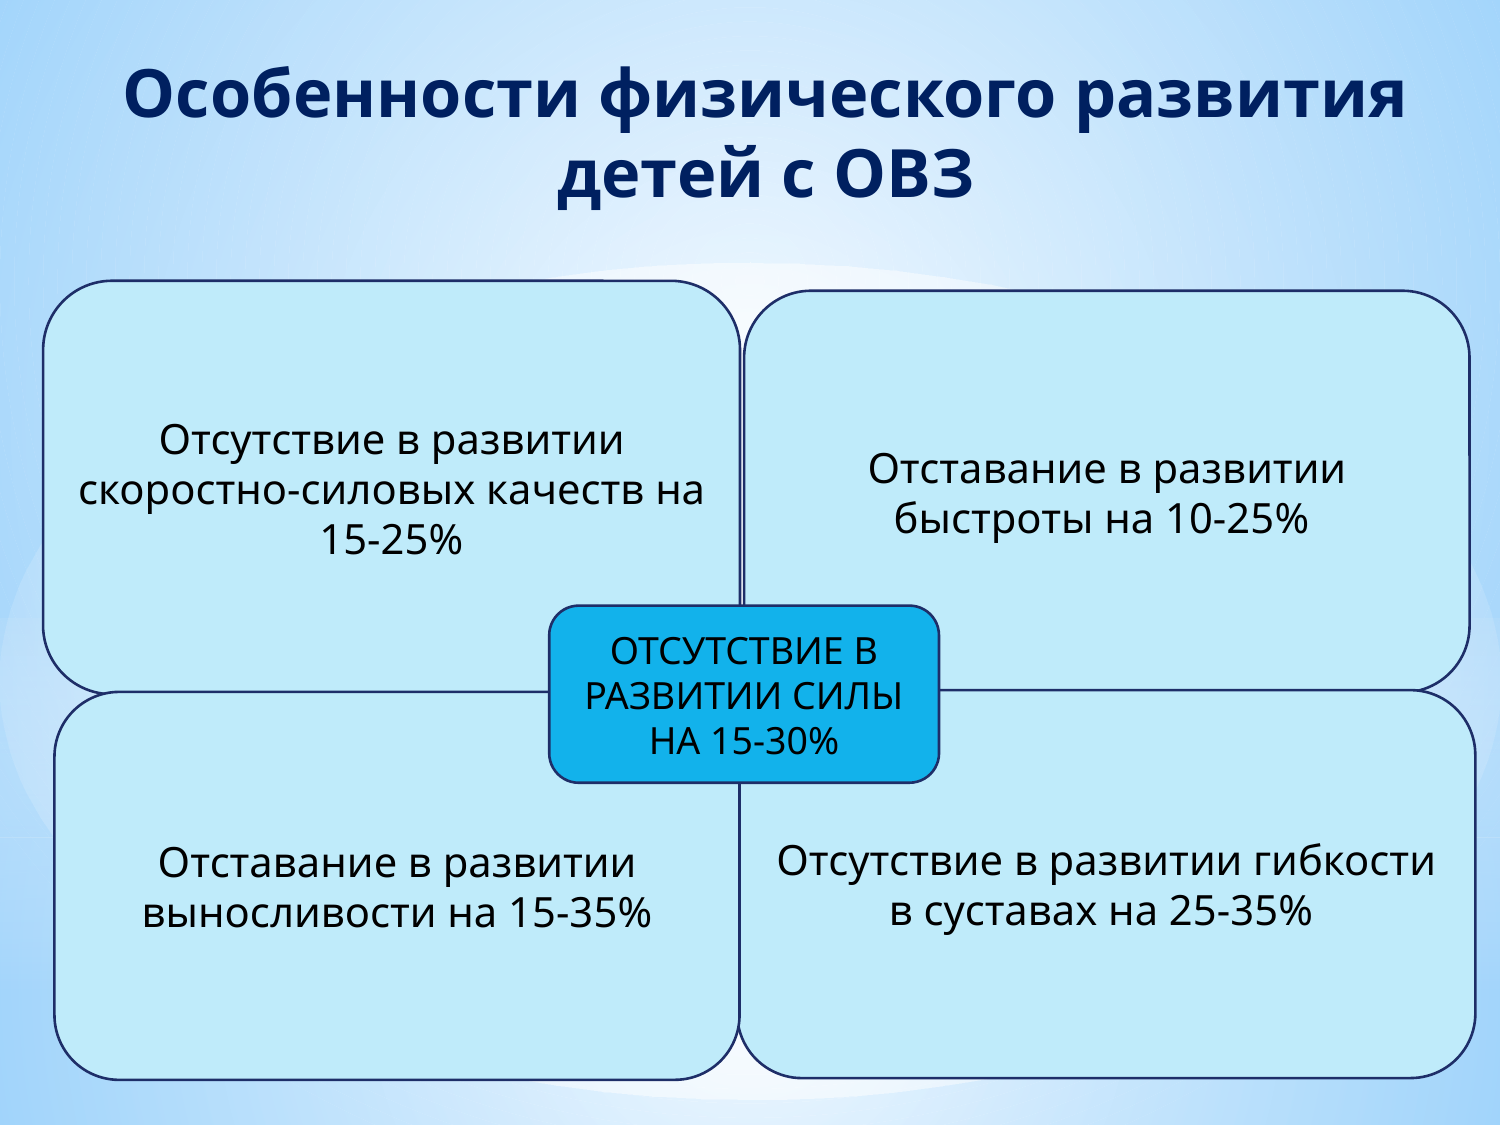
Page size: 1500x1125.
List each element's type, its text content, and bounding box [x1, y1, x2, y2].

text_box Отсутствие в развитии скоростно-силовых качеств на 15-25% [41, 279, 742, 694]
list Особенности физического развития детей с ОВЗ [54, 42, 1470, 256]
text_box Отставание в развитии быстроты на 10-25% [742, 289, 1471, 690]
text_box ОТСУТСТВИЕ В РАЗВИТИИ СИЛЫ НА 15-30% [547, 604, 941, 785]
text_box Отсутствие в развитии гибкости в суставах на 25-35% [739, 688, 1477, 1080]
text_box Отставание в развитии выносливости на 15-35% [53, 690, 741, 1082]
